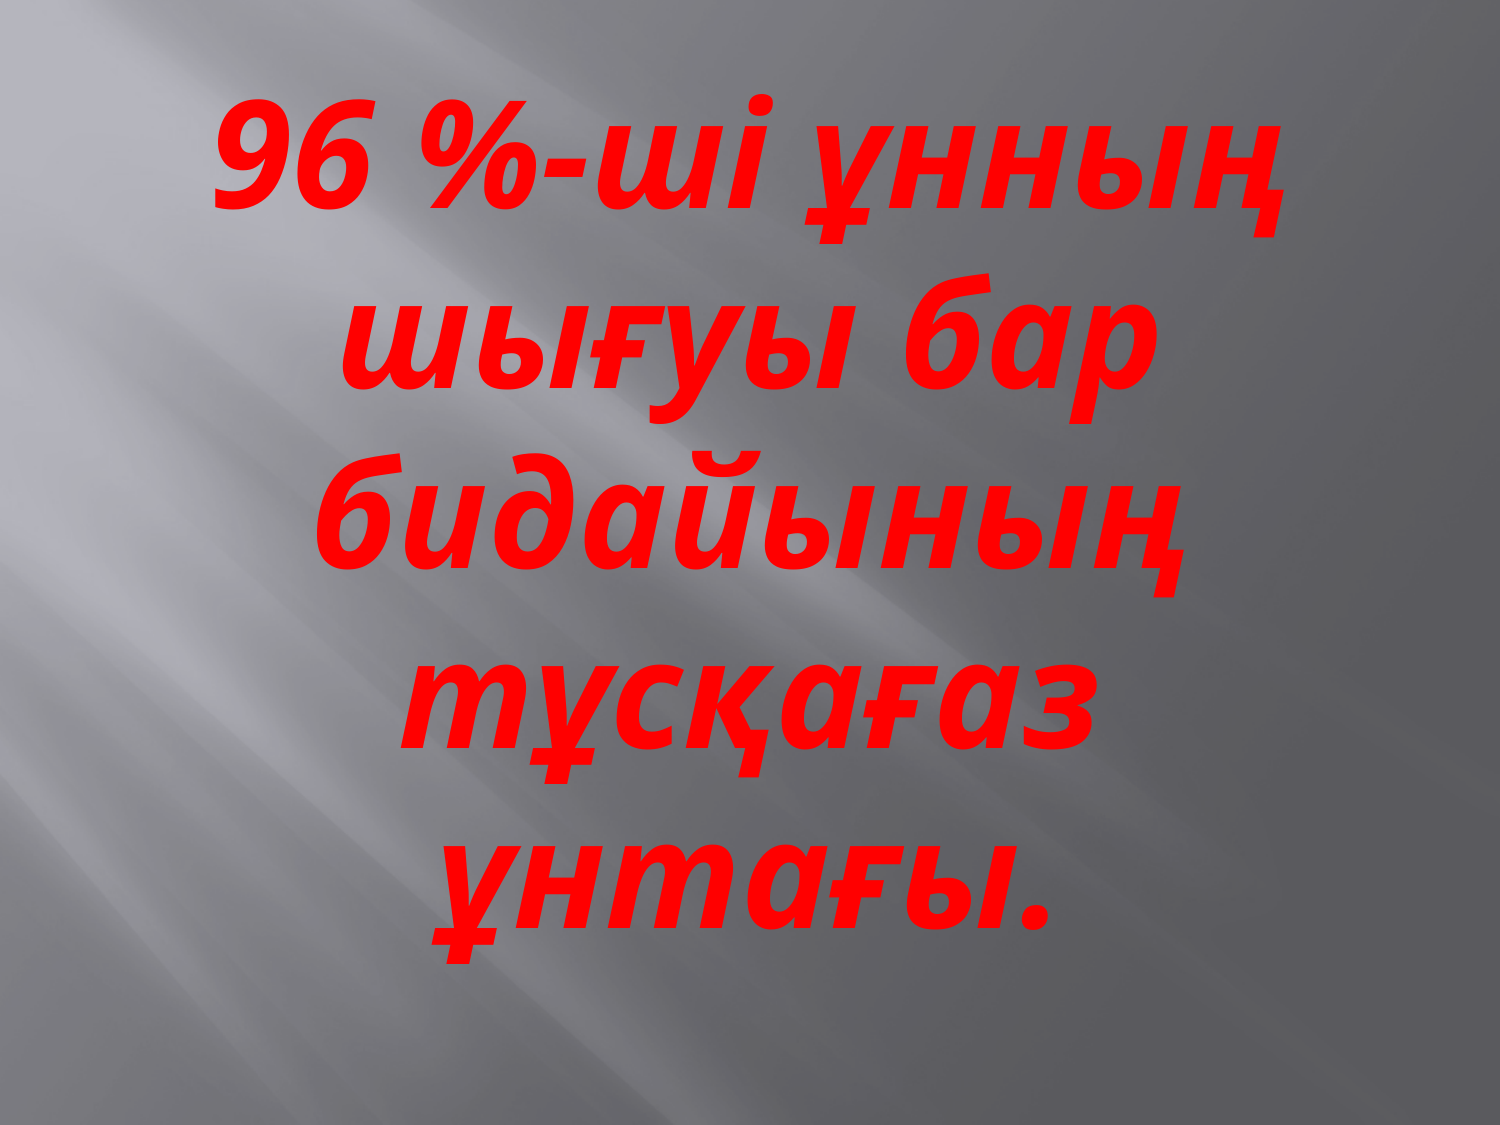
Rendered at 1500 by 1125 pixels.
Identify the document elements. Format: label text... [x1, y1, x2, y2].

title 96 %-шi ұнның шығуы бар бидайының тұсқағаз ұнтағы. [75, 45, 1425, 973]
